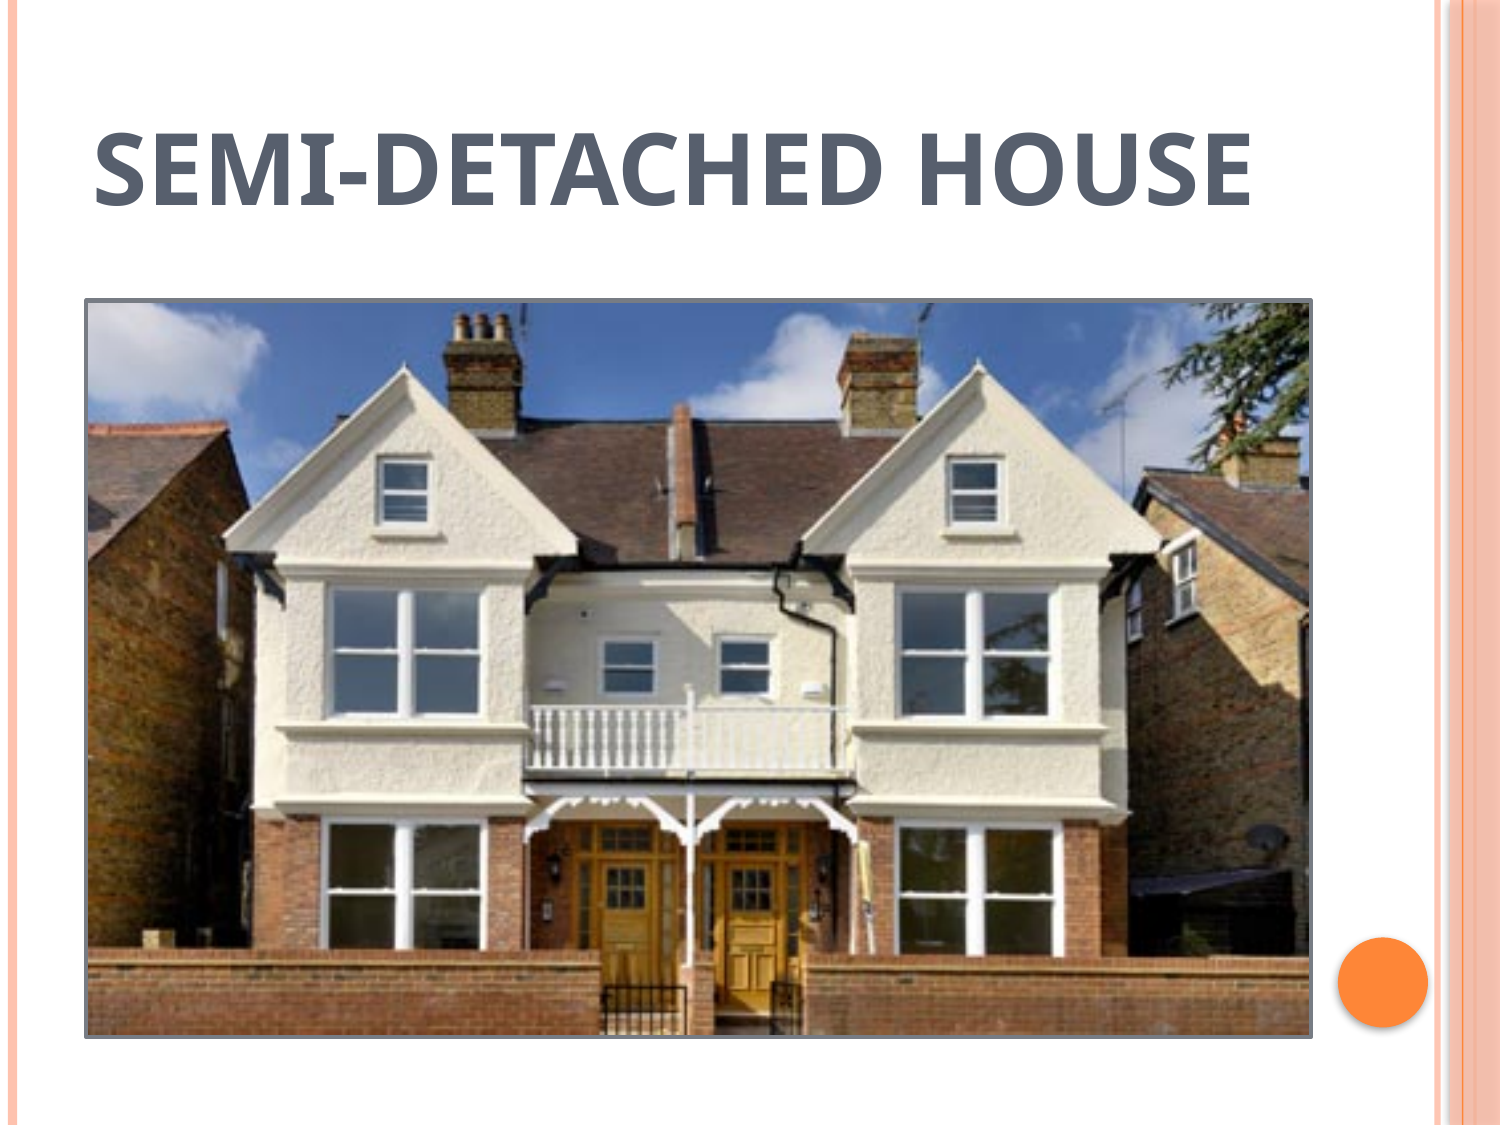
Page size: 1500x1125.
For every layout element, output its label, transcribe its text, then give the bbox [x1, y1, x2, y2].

title Semi-detached house [75, 45, 1300, 233]
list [87, 302, 1310, 1036]
